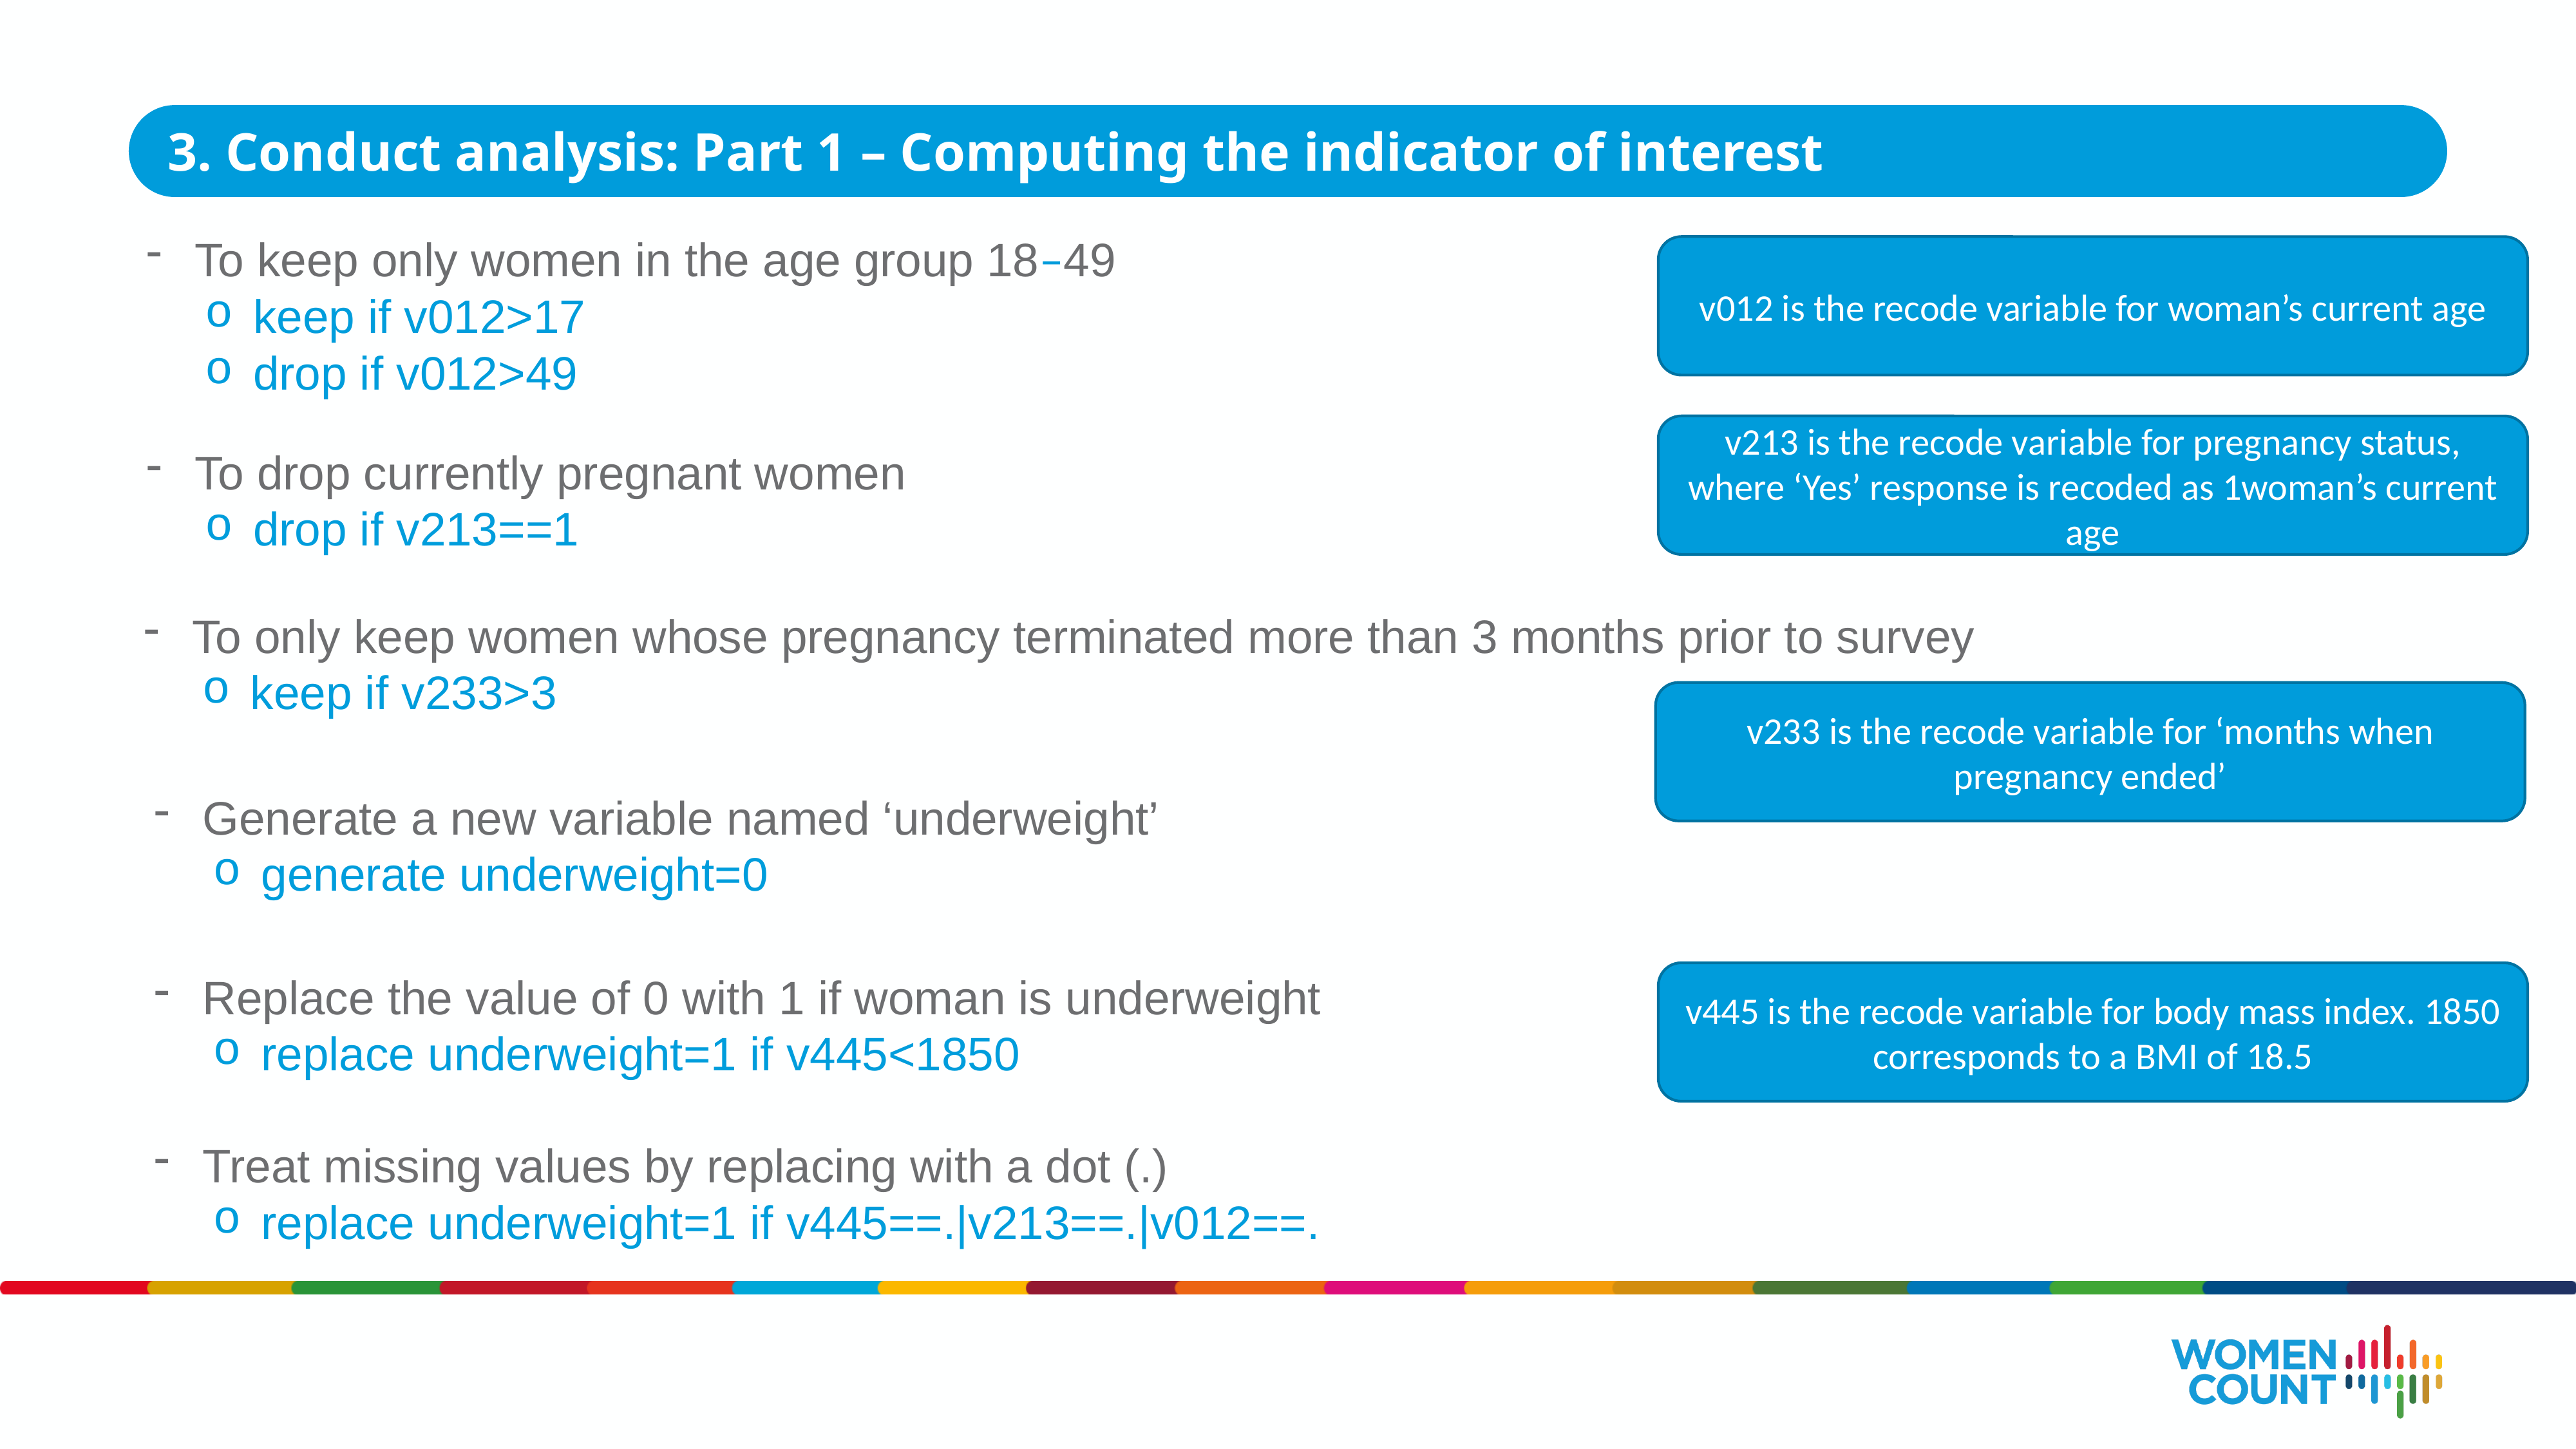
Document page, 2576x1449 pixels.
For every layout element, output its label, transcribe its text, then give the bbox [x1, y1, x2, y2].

text_box v012 is the recode variable for woman’s current age [1656, 235, 2530, 377]
text_box Treat missing values by replacing with a dot (.) replace underweight=1 if v445==.|v213==.|v012==. [144, 1131, 2079, 1254]
text_box Replace the value of 0 with 1 if woman is underweight replace underweight=1 if v445<1850 [144, 962, 1673, 1085]
text_box v445 is the recode variable for body mass index. 1850 corresponds to a BMI of 18.5 [1656, 961, 2530, 1103]
text_box v213 is the recode variable for pregnancy status, where ‘Yes’ response is recoded as 1woman’s current age [1656, 414, 2530, 556]
list 3. Conduct analysis: Part 1 – Computing the indicator of interest [167, 119, 2411, 182]
text_box v233 is the recode variable for ‘months when pregnancy ended’ [1654, 681, 2526, 822]
text_box To only keep women whose pregnancy terminated more than 3 months prior to survey keep if v233>3 [134, 601, 2068, 724]
text_box To keep only women in the age group 18–49 keep if v012>17 drop if v012>49 [137, 223, 2070, 404]
text_box To drop currently pregnant women drop if v213==1 [137, 438, 2070, 560]
text_box Generate a new variable named ‘underweight’ generate underweight=0 [144, 782, 2079, 905]
